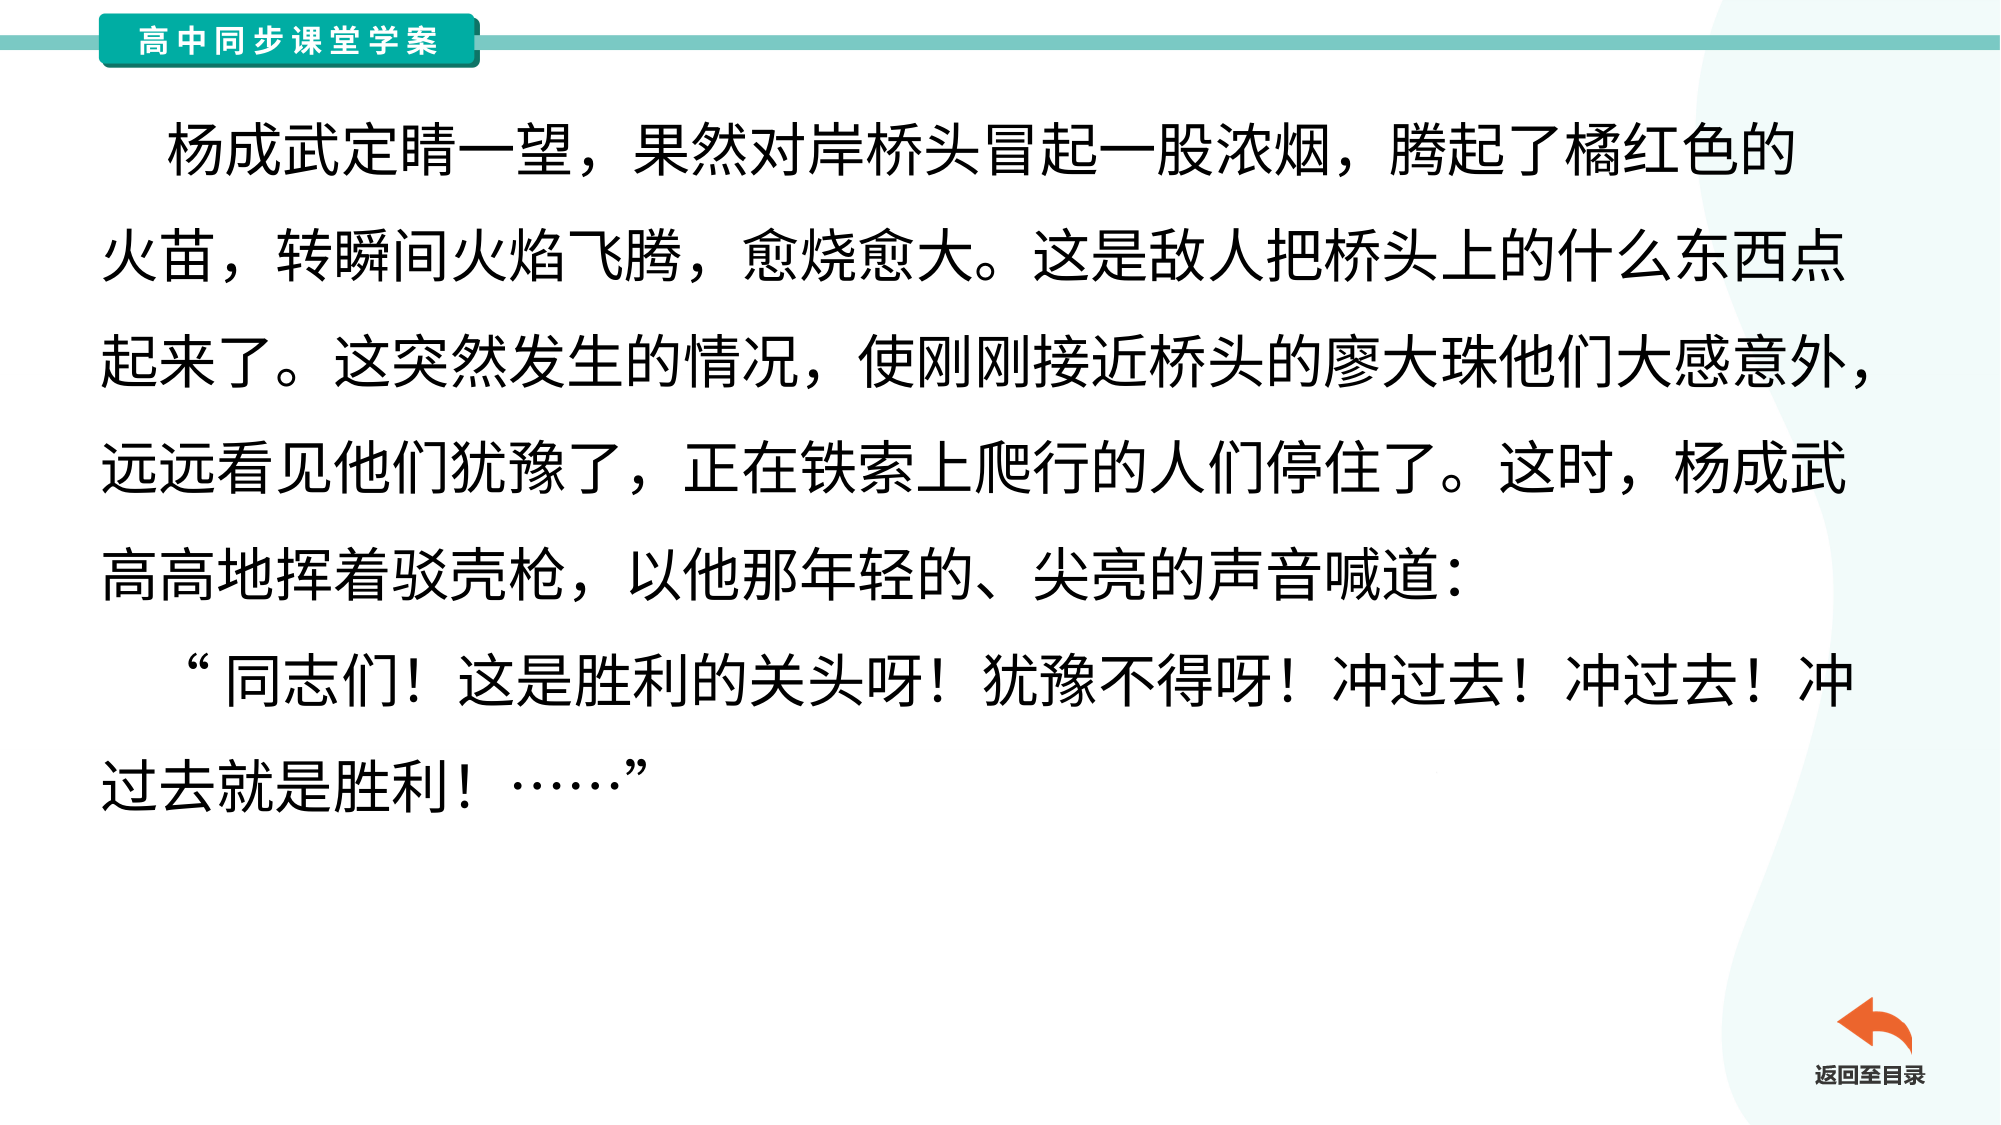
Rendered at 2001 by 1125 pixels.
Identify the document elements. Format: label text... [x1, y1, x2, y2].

picture [0, 0, 2000, 1125]
text_box 杨成武定睛一望，果然对岸桥头冒起一股浓烟，腾起了橘红色的 火苗，转瞬间火焰飞腾，愈烧愈大。这是敌人把桥头上的什么东西点 起来了。这突然发生的情况，使刚刚接近桥头的廖大珠他们大感意外， 远远看见他们犹豫了，正在铁索上爬行的人们停住了。这时，杨成武 高高地挥着驳壳枪，以他那年轻的、尖亮的声音喊道： “同志们！这是胜利的关头呀！犹豫不得呀！冲过去！冲过去！冲 过去就是胜利！……” [100, 76, 1899, 821]
